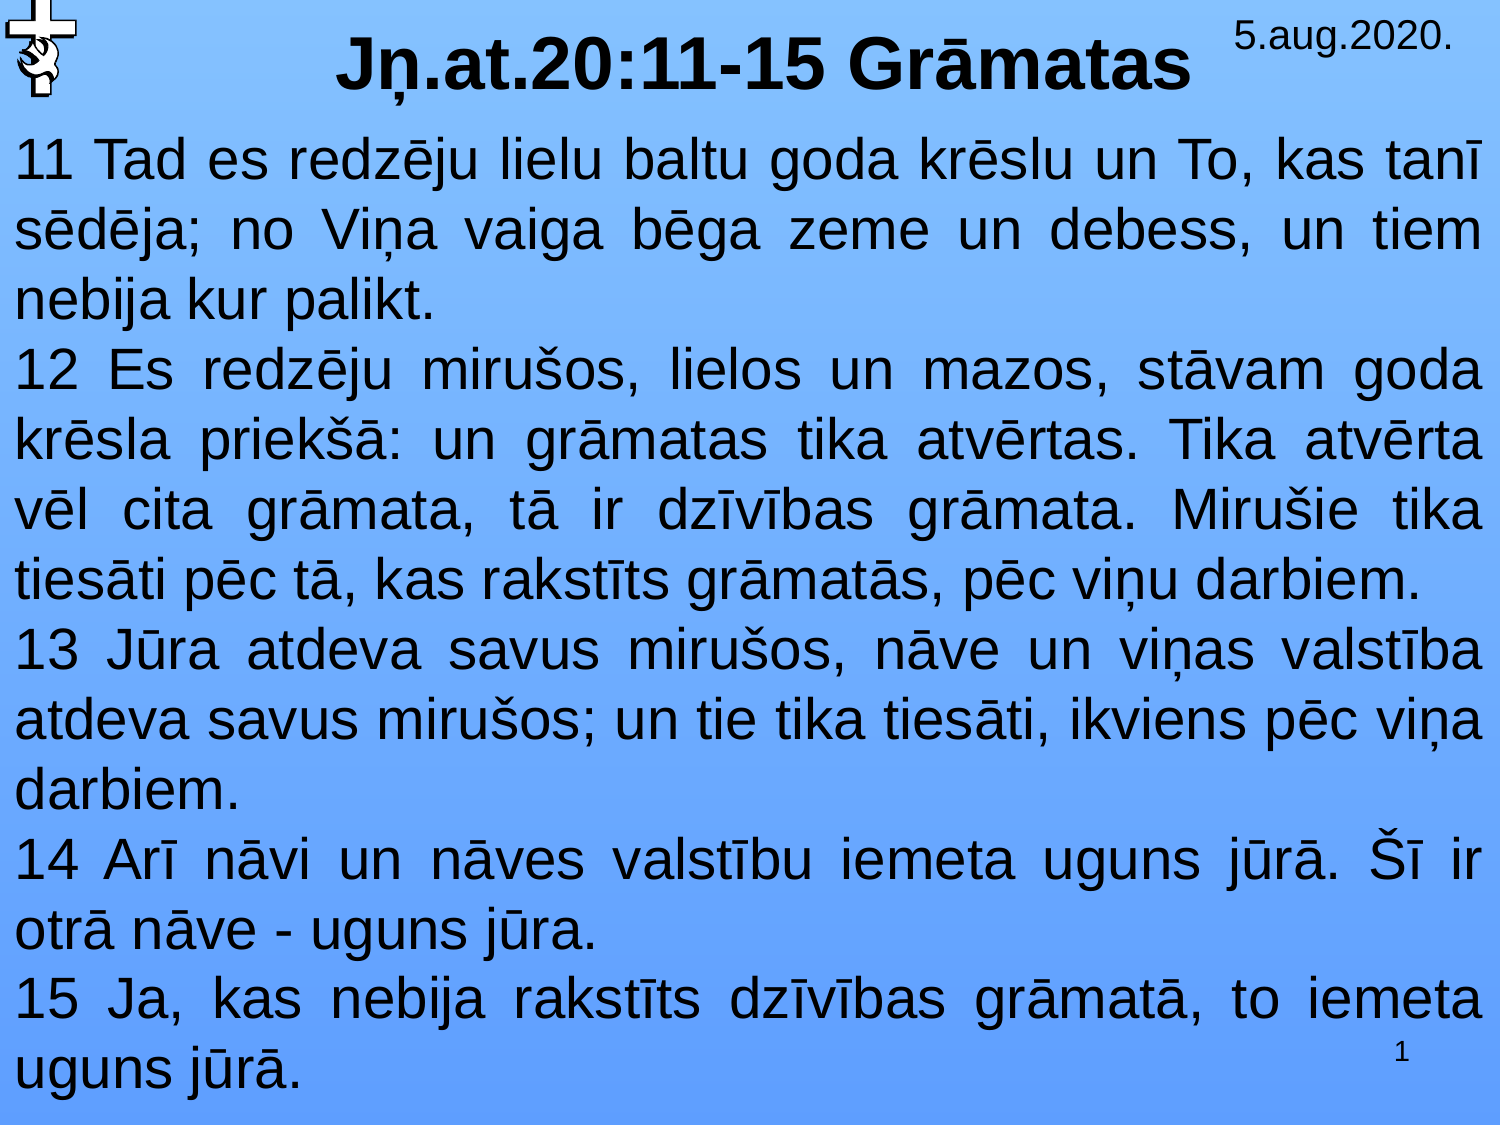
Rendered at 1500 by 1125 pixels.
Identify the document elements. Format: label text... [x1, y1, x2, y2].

text_box 11 Tad es redzēju lielu baltu goda krēslu un To, kas tanī sēdēja; no Viņa vaiga bēga zeme un debess, un tiem nebija kur palikt. 12 Es redzēju mirušos, lielos un mazos, stāvam goda krēsla priekšā: un grāmatas tika atvērtas. Tika atvērta vēl cita grāmata, tā ir dzīvības grāmata. Mirušie tika tiesāti pēc tā, kas rakstīts grāmatās, pēc viņu darbiem. 13 Jūra atdeva savus mirušos, nāve un viņas valstība atdeva savus mirušos; un tie tika tiesāti, ikviens pēc viņa darbiem. 14 Arī nāvi un nāves valstību iemeta uguns jūrā. Šī ir otrā nāve - uguns jūra. 15 Ja, kas nebija rakstīts dzīvības grāmatā, to iemeta uguns jūrā. [0, 113, 1500, 1108]
picture [5, 0, 77, 98]
title Jņ.at.20:11-15 Grāmatas [29, 0, 1500, 113]
text_box 5.aug.2020. [1218, 0, 1500, 65]
